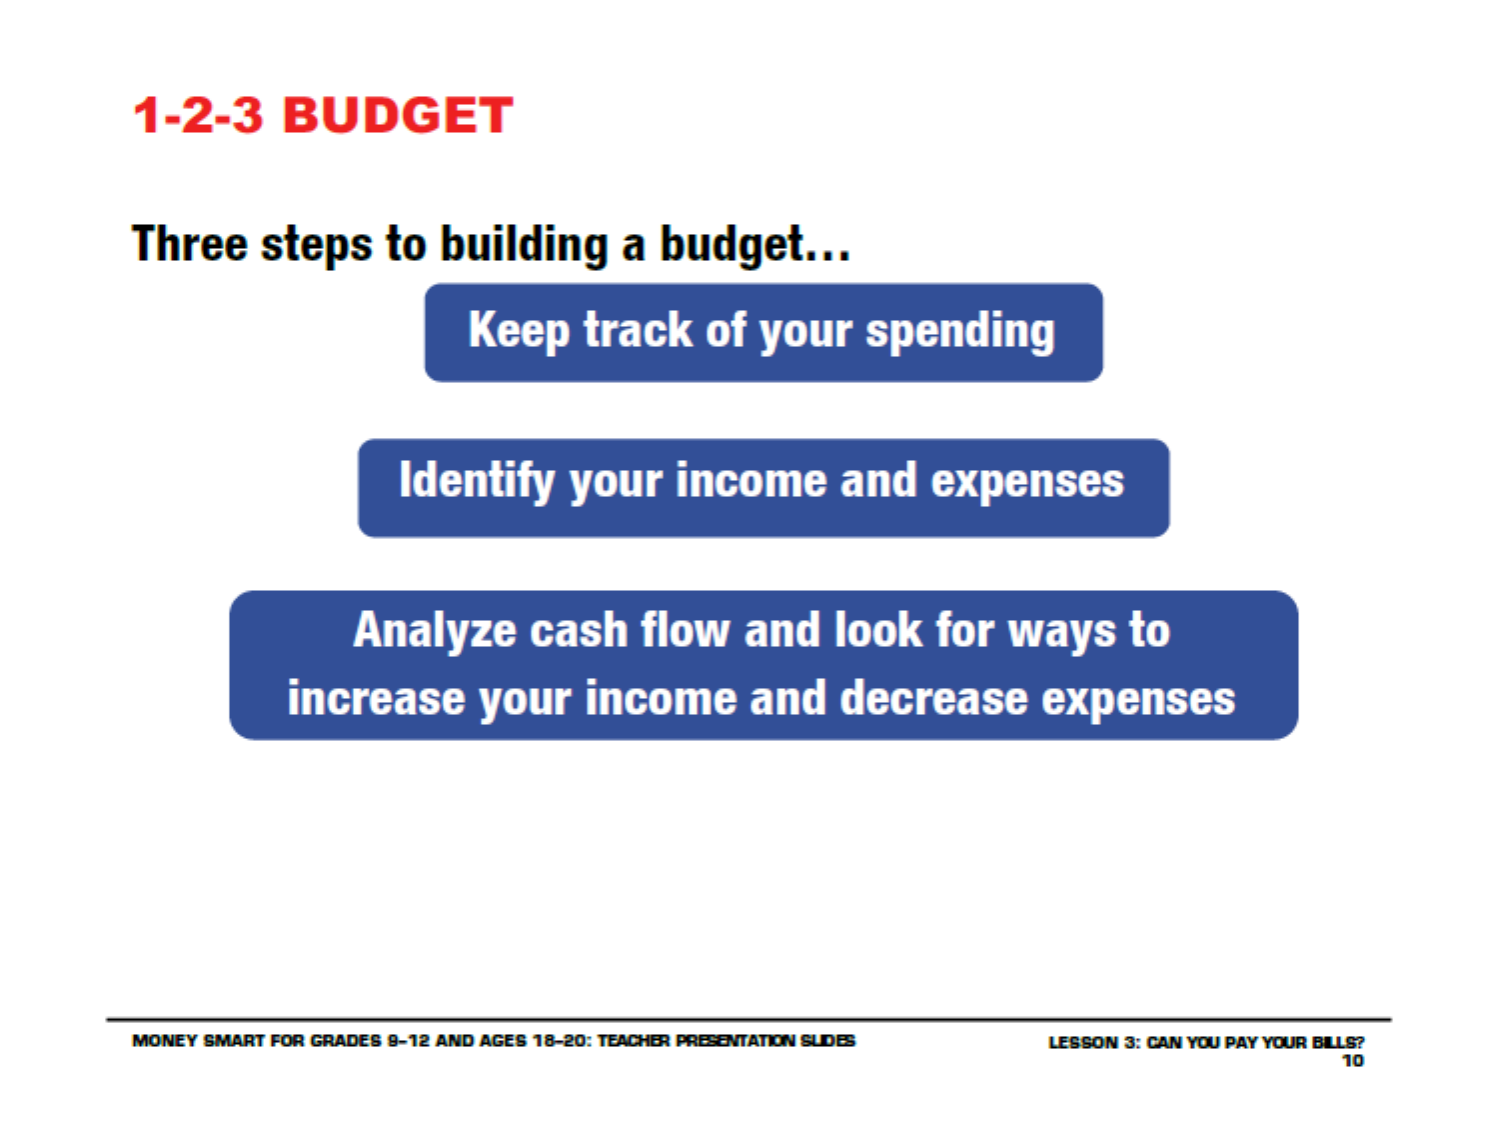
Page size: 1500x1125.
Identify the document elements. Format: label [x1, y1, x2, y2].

picture [62, 27, 1426, 1108]
